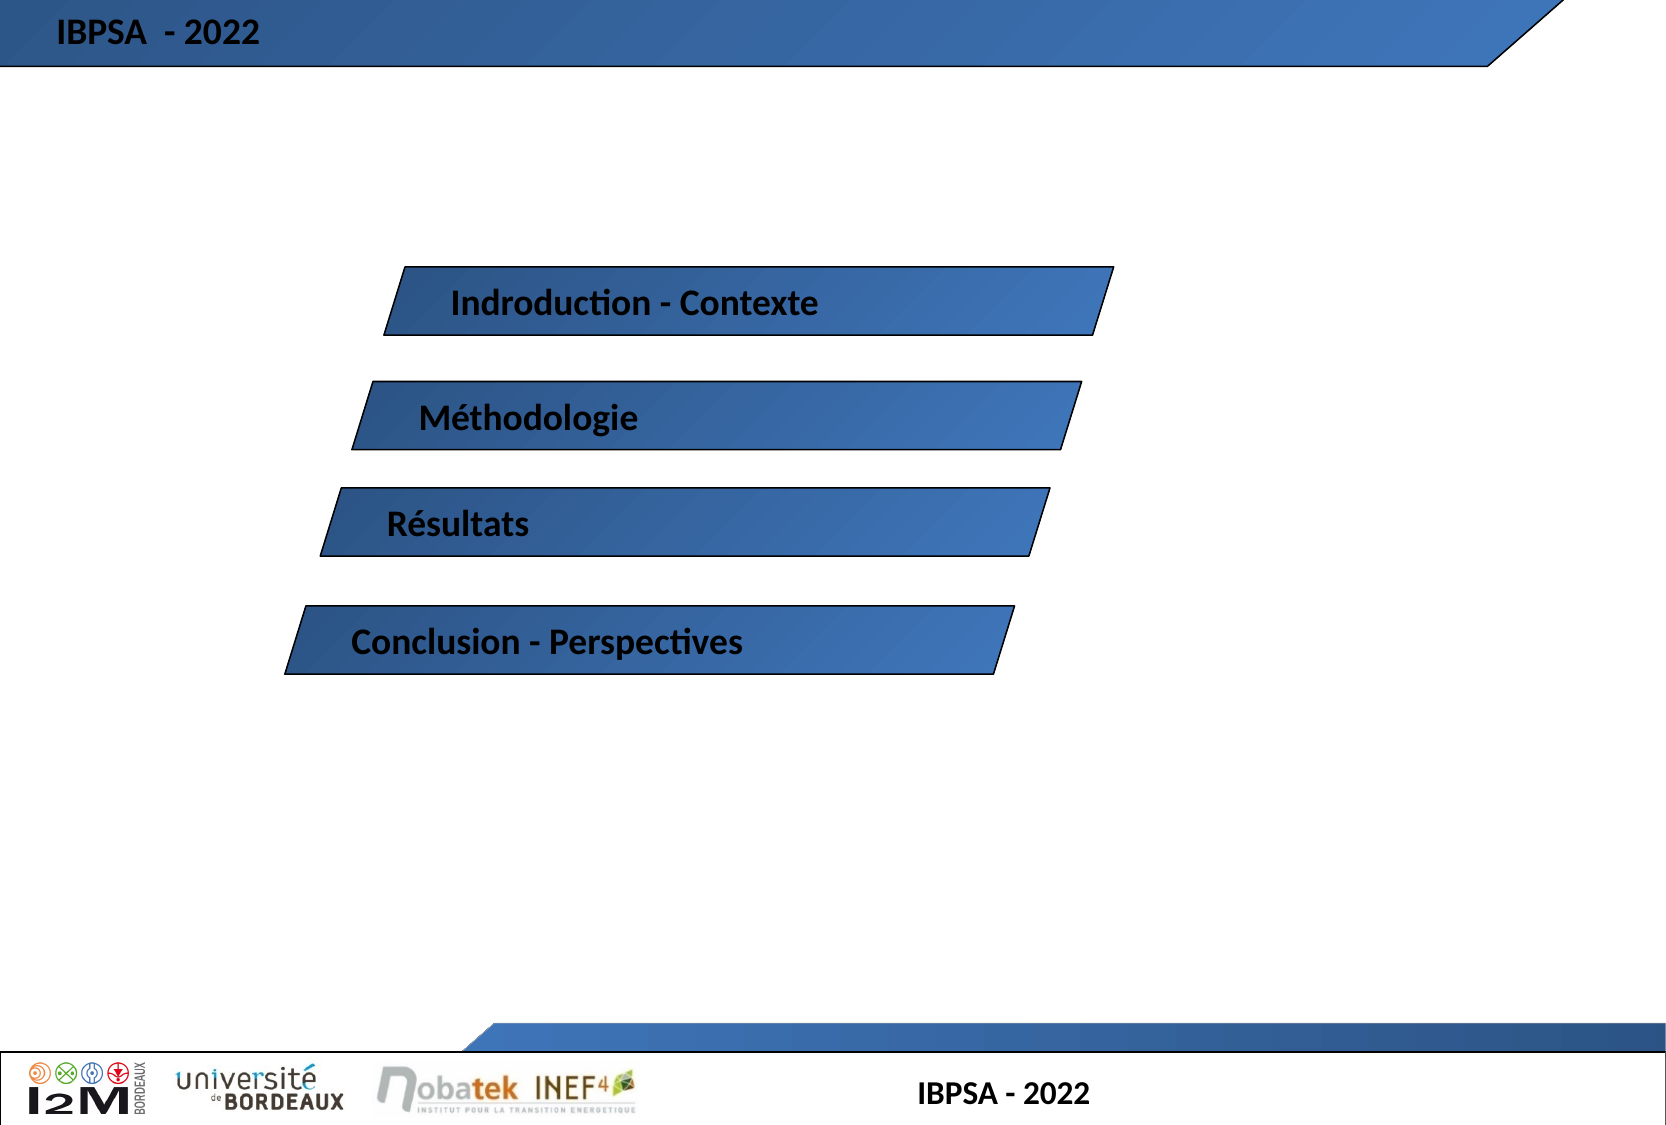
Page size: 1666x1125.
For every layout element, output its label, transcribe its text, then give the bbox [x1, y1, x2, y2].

text_box Indroduction - Contexte [435, 270, 1062, 331]
picture [159, 1053, 361, 1125]
text_box IBPSA - 2022 [41, 0, 384, 60]
text_box Méthodologie [403, 385, 1030, 445]
picture [29, 1062, 145, 1114]
text_box Conclusion - Perspectives [336, 609, 963, 670]
text_box [349, 379, 1084, 452]
text_box [318, 485, 1053, 559]
text_box [282, 603, 1017, 677]
text_box [381, 264, 1116, 338]
picture [372, 1061, 640, 1118]
text_box Résultats [372, 491, 999, 552]
